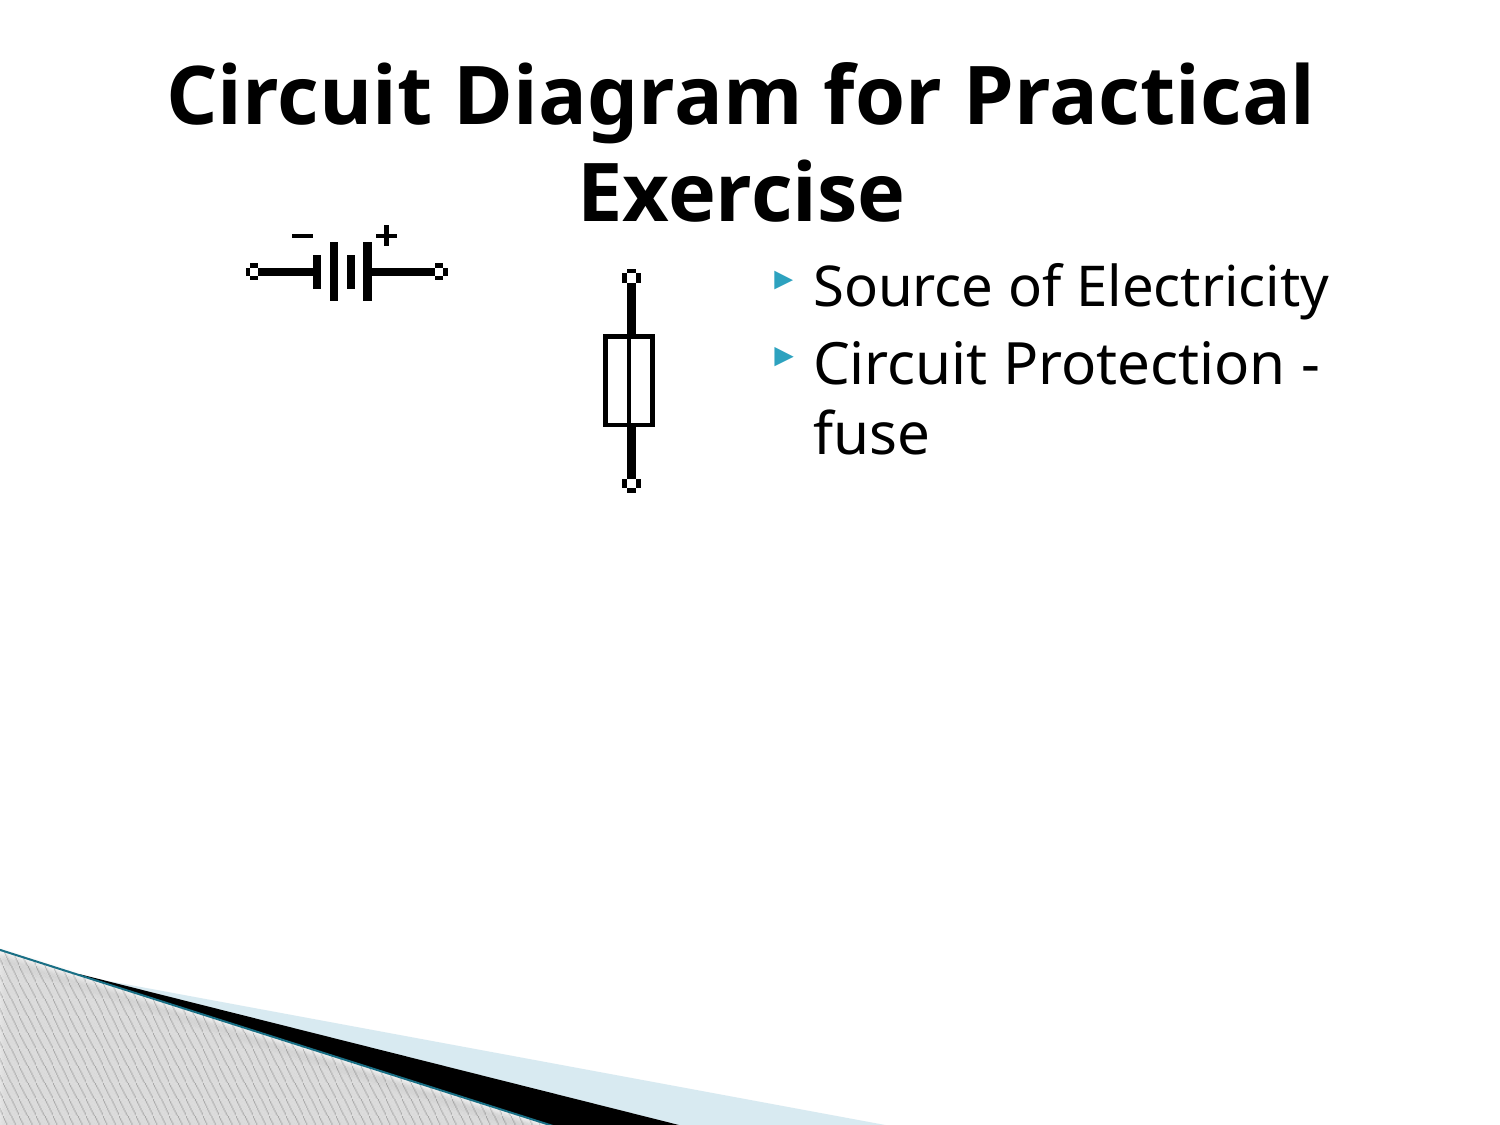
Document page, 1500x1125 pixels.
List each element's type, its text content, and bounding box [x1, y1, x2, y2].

text_box Circuit Diagram for Practical Exercise [70, 35, 1414, 246]
text_box Source of Electricity Circuit Protection - fuse [738, 242, 1465, 986]
picture [515, 269, 739, 493]
picture [245, 175, 448, 378]
